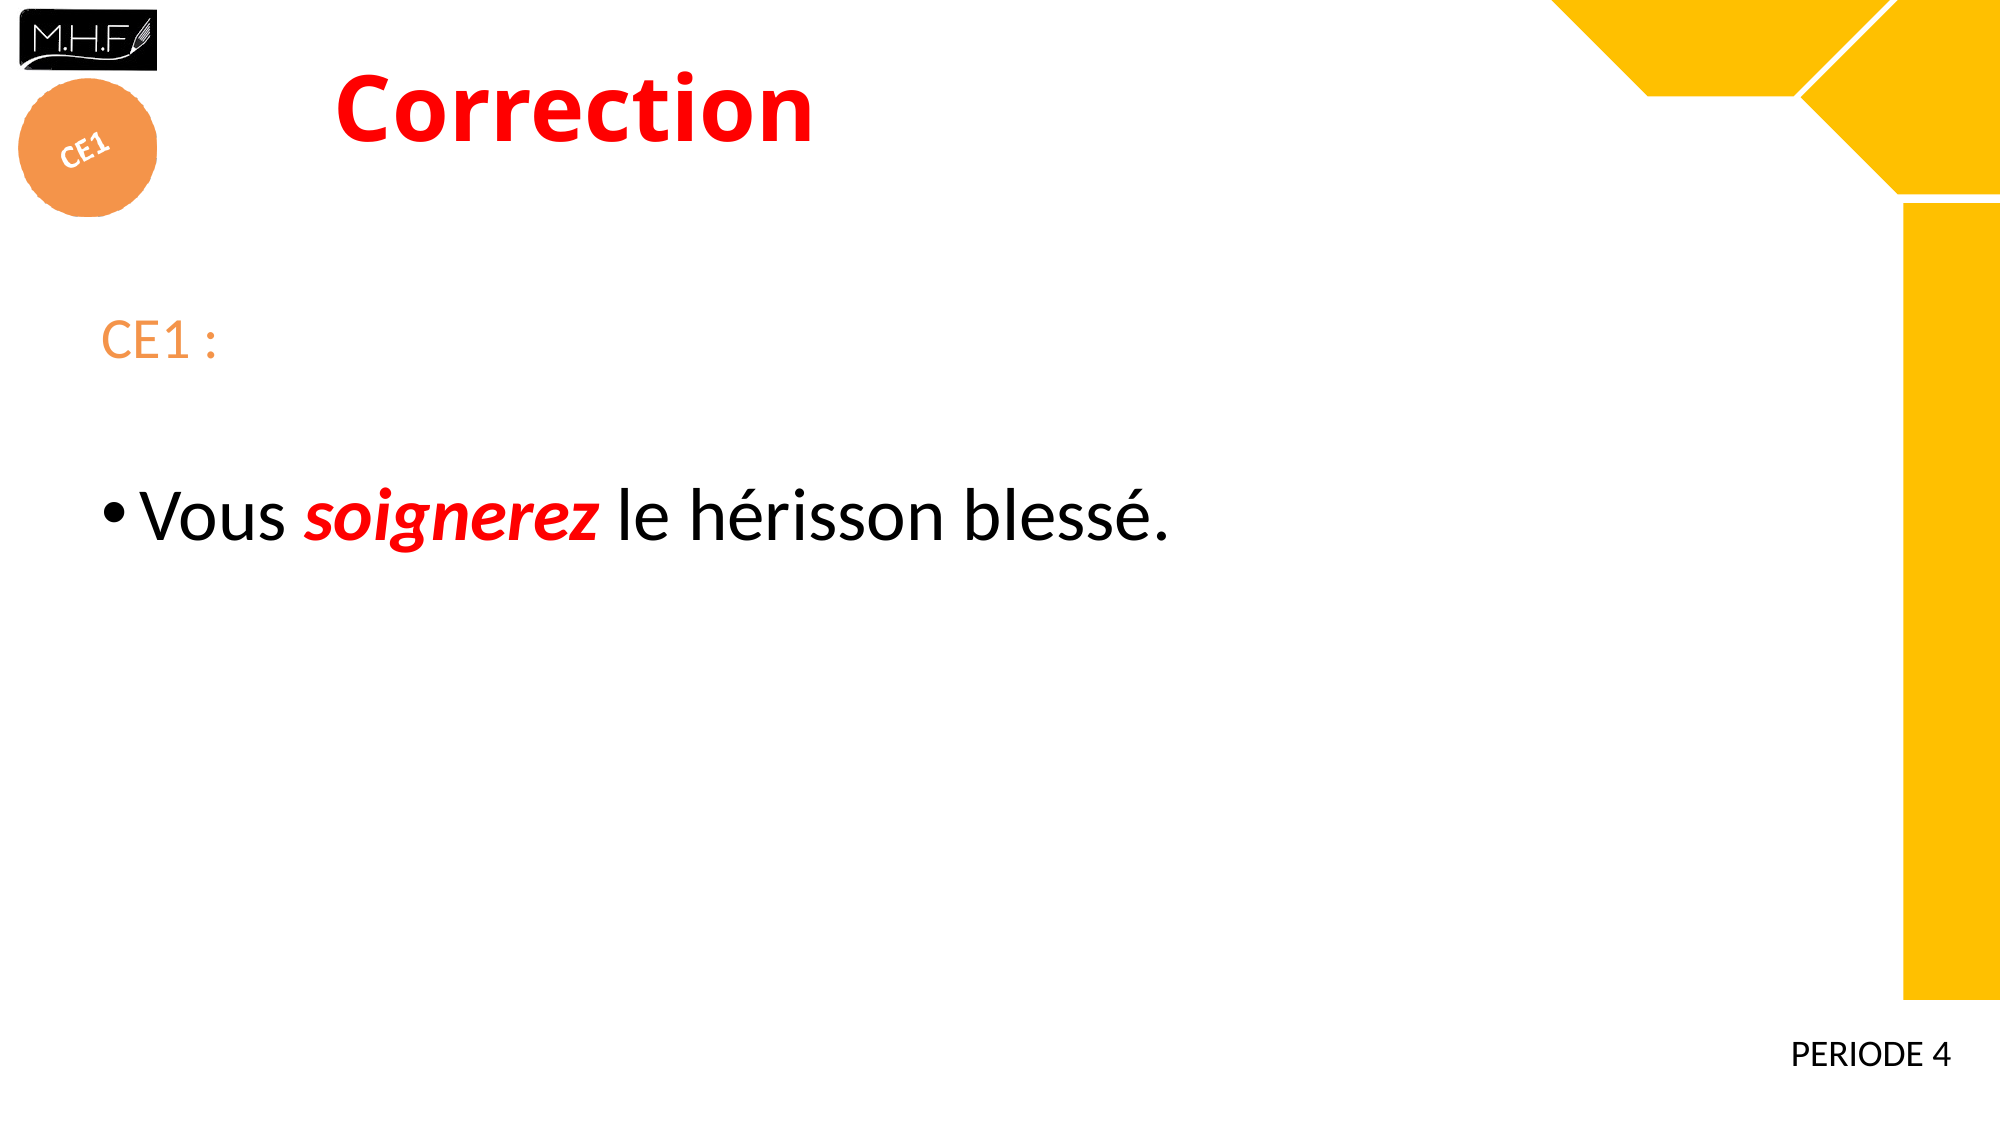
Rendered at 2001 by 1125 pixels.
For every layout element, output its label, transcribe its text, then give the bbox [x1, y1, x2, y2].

text_box [1799, 0, 2000, 196]
title Correction [318, 3, 1865, 221]
list CE1 : Vous soignerez le hérisson blessé. [86, 300, 1853, 1015]
text_box PERIODE 4 [1362, 1021, 1967, 1125]
picture [18, 78, 157, 218]
picture [16, 7, 157, 74]
text_box [1902, 202, 2000, 1001]
text_box [1549, 0, 1892, 98]
